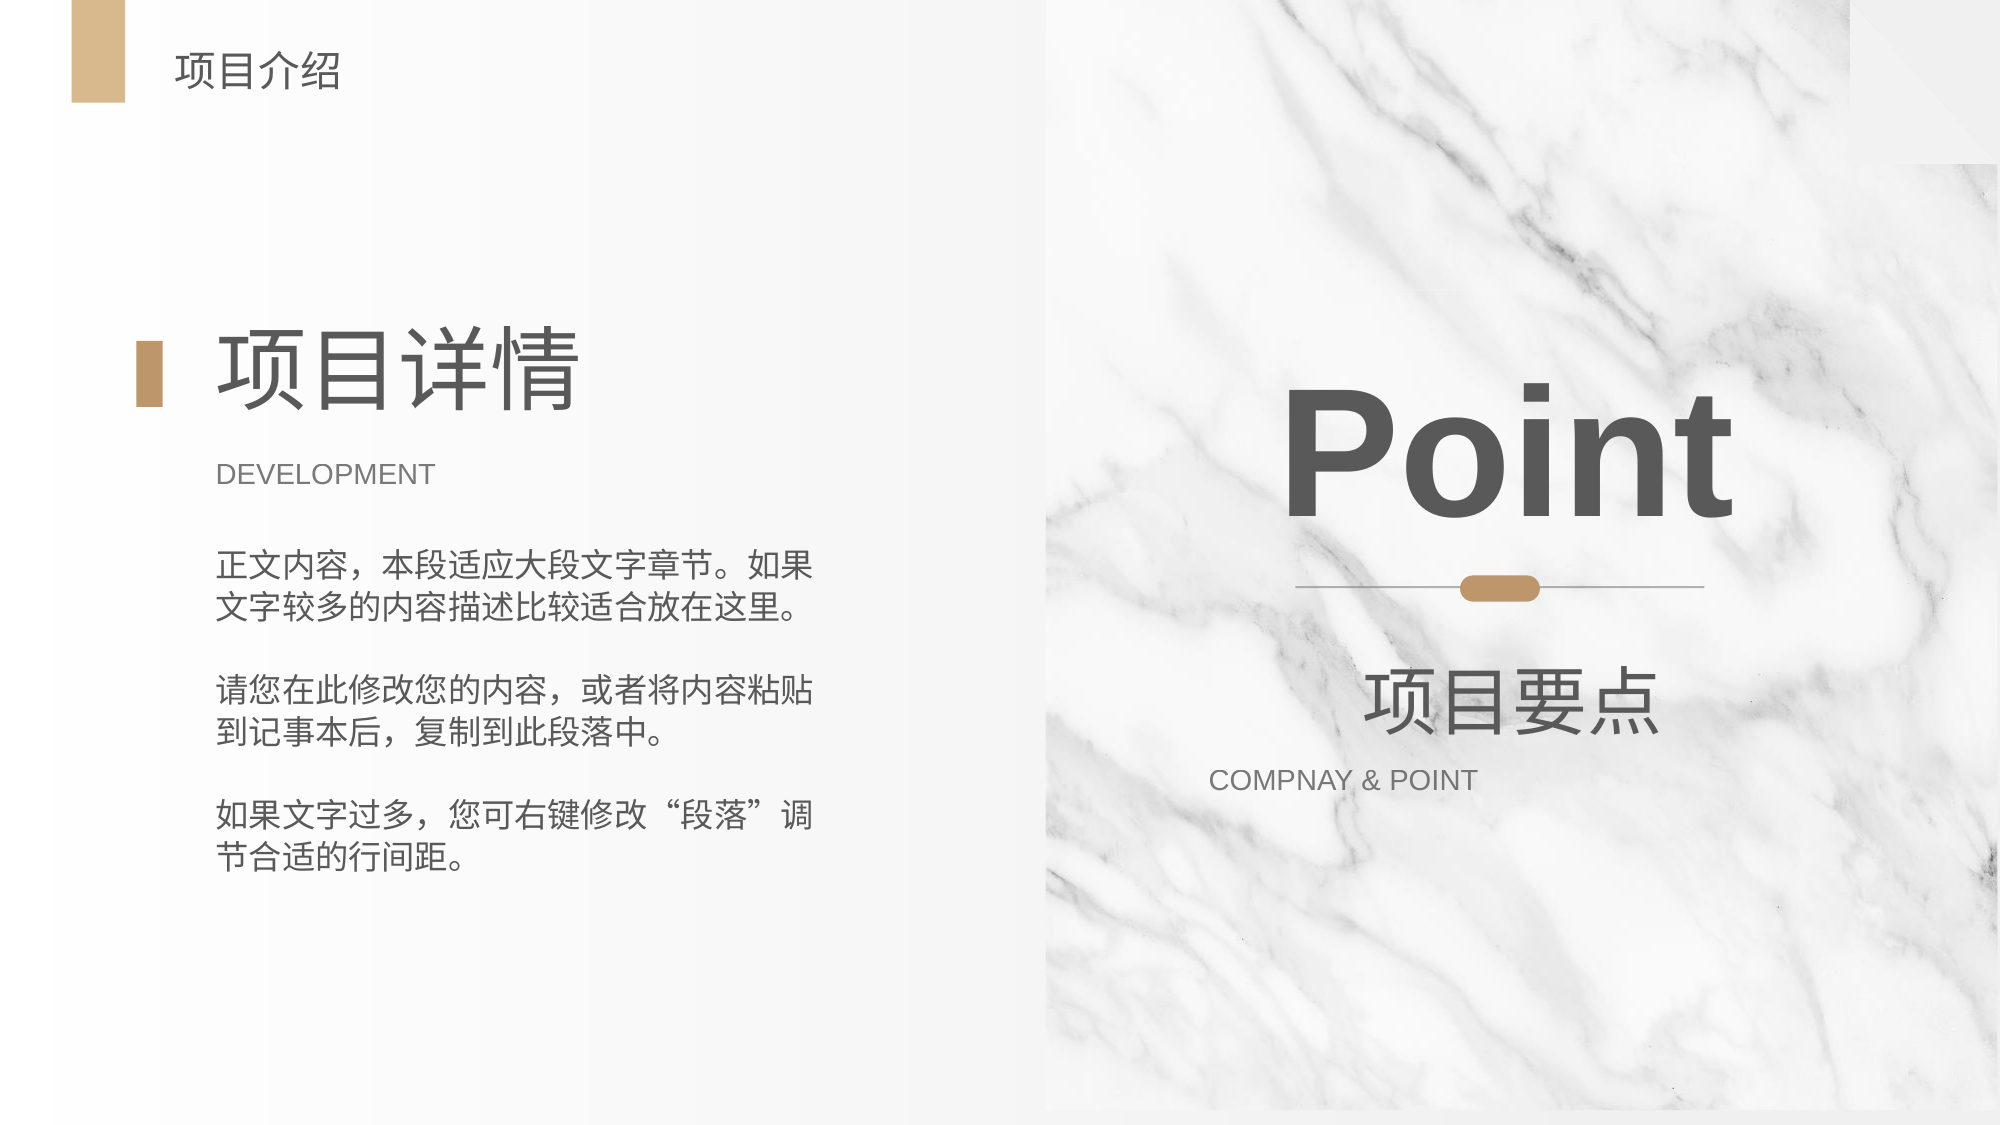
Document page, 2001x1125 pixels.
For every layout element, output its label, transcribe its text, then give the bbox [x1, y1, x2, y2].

text_box [71, 0, 126, 104]
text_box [1193, 325, 1807, 800]
text_box 项目介绍 [160, 37, 495, 102]
text_box COMPA [1036, 403, 1045, 719]
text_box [136, 304, 836, 887]
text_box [1045, 0, 1998, 1111]
